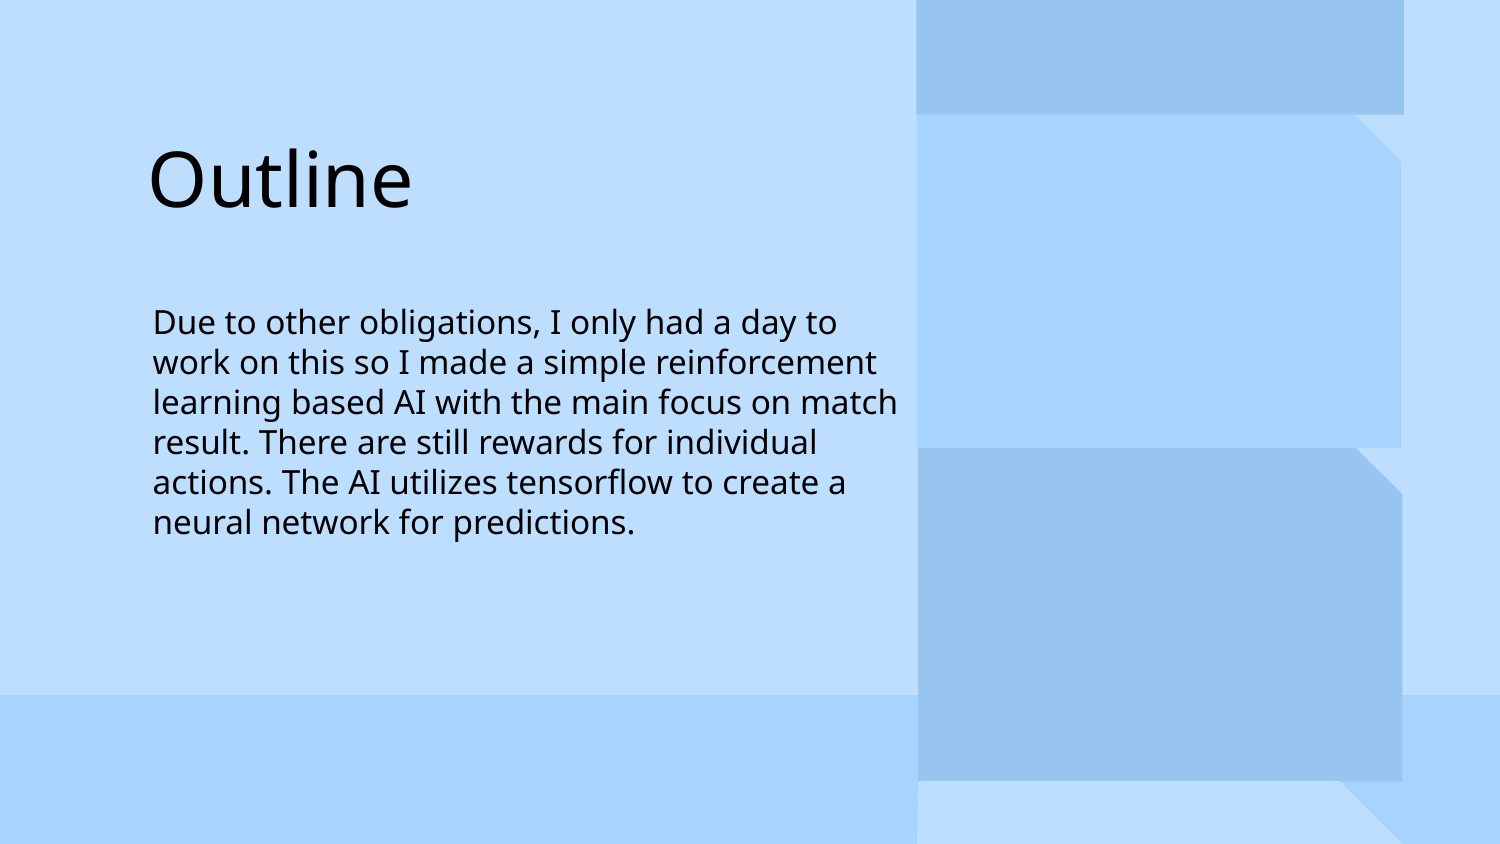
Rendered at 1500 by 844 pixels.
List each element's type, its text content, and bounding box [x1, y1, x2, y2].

title Due to other obligations, I only had a day to work on this so I made a simple reinforcement learning based AI with the main focus on match result. There are still rewards for individual actions. The AI utilizes tensorflow to create a neural network for predictions. [152, 301, 923, 610]
title Outline [147, 148, 919, 291]
